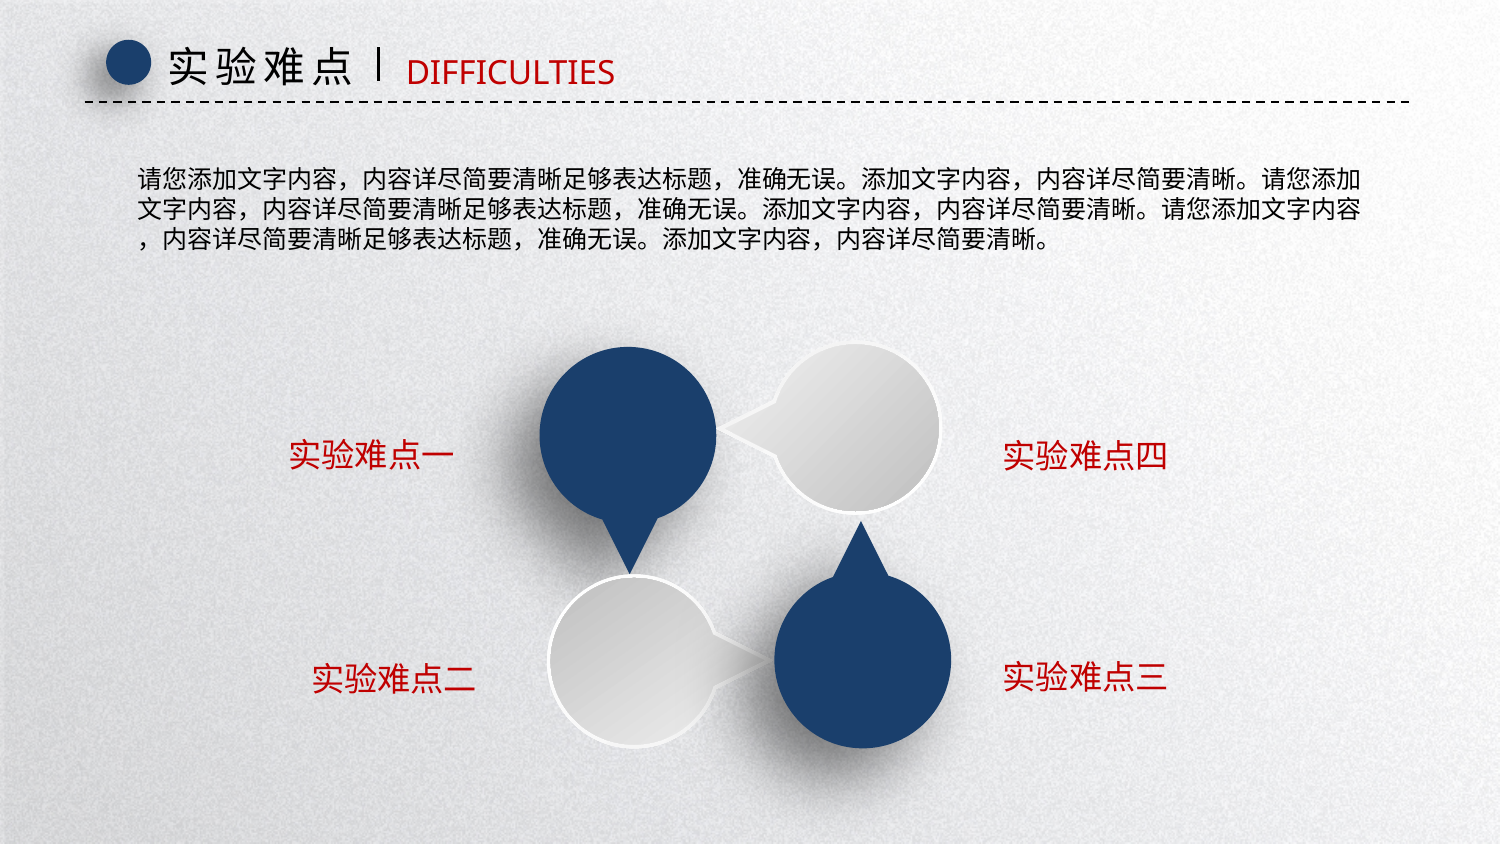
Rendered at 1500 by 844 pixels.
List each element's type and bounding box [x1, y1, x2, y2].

text_box [742, 314, 917, 542]
text_box [572, 547, 748, 775]
picture [0, 0, 1500, 844]
